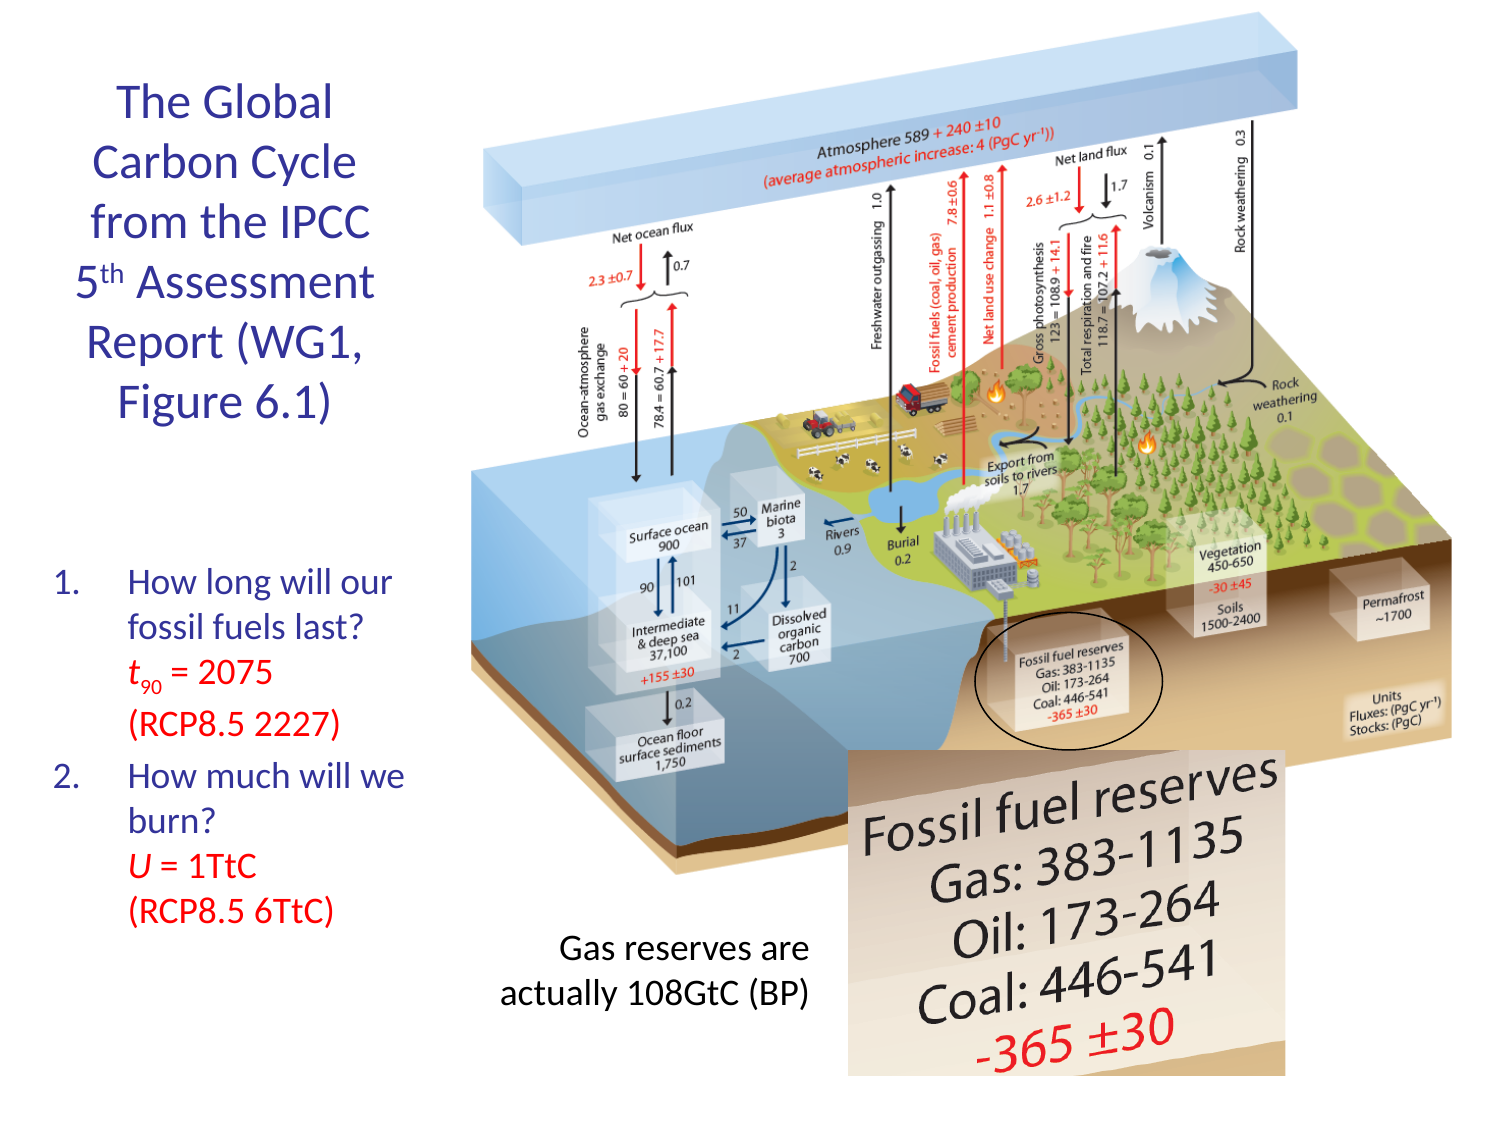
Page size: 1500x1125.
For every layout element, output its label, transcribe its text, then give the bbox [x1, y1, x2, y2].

picture [847, 749, 1286, 1076]
title The Global Carbon Cycle from the IPCC 5th Assessment Report (WG1, Figure 6.1) [37, 60, 407, 436]
text_box Gas reserves are actually 108GtC (BP) [462, 915, 825, 1020]
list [412, 0, 1474, 888]
list How long will our fossil fuels last? t90 = 2075 (RCP8.5 2227) How much will we burn? U = 1TtC (RCP8.5 6TtC) [37, 549, 438, 963]
